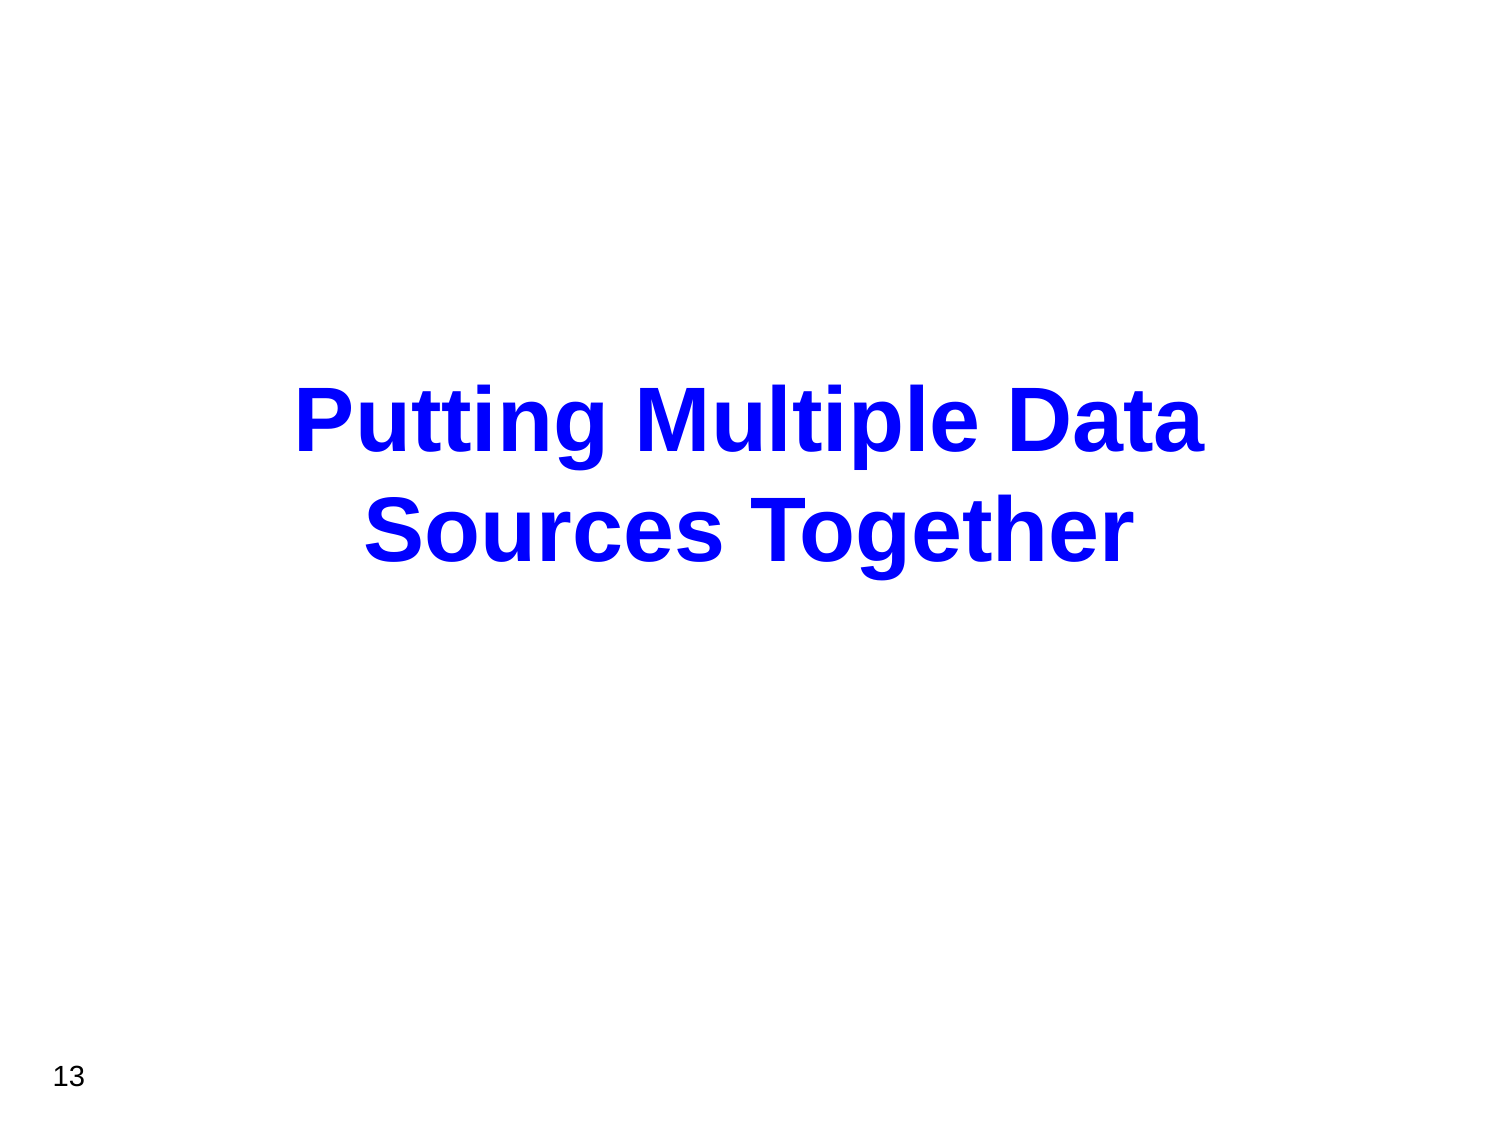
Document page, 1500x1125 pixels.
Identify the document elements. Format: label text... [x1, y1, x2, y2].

text_box 13 [37, 1050, 100, 1100]
title Putting Multiple Data Sources Together [112, 349, 1388, 591]
